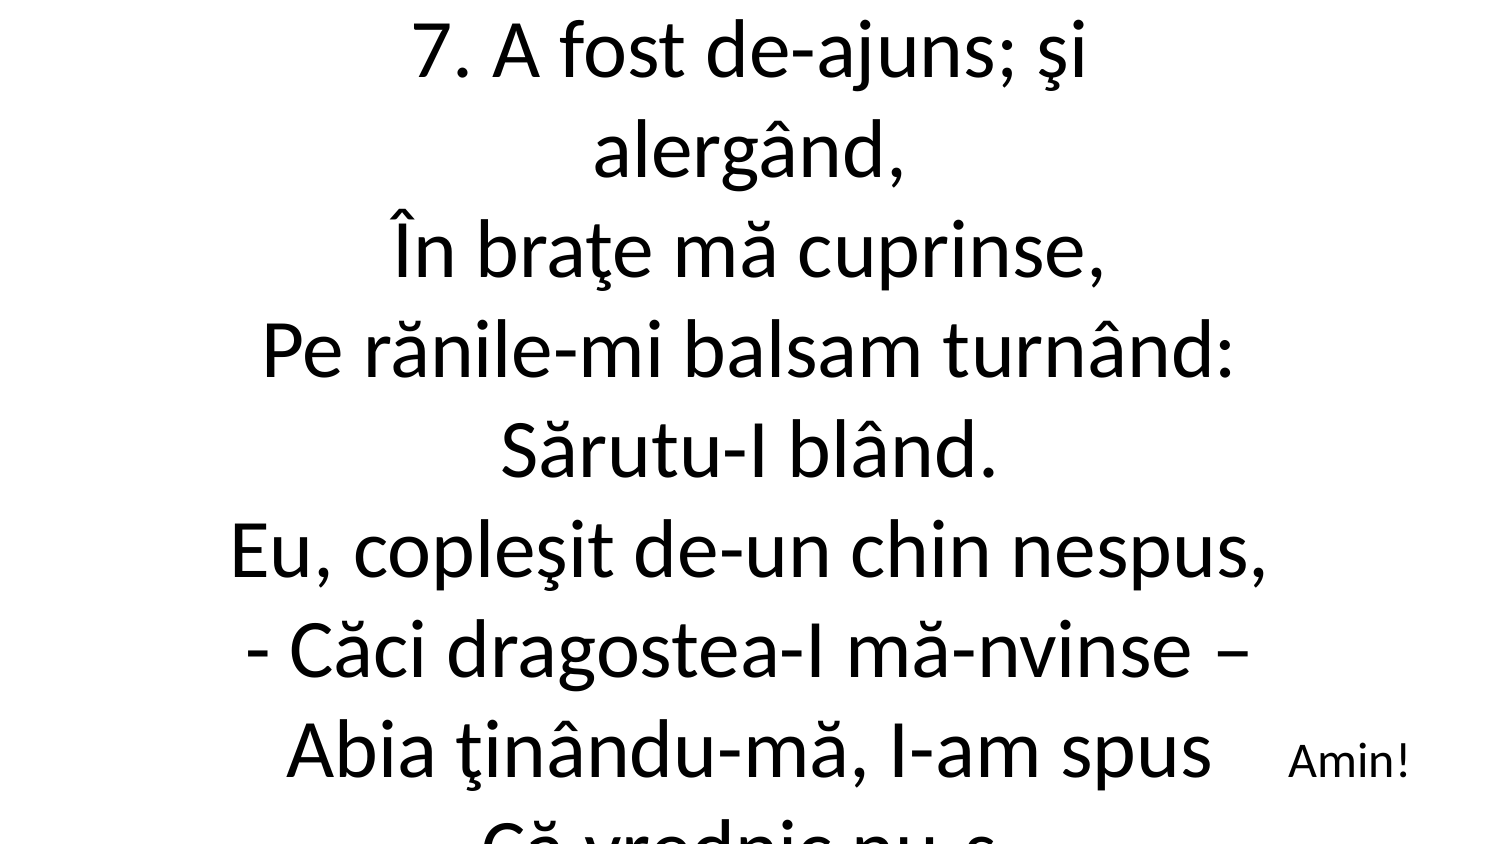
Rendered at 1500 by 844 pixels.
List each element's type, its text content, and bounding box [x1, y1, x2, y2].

text_box 7. A fost de-ajuns; şi alergând, În braţe mă cuprinse, Pe rănile-mi balsam turnând: Sărutu-I blând. Eu, copleşit de-un chin nespus, - Căci dragostea-I mă-nvinse – Abia ţinându-mă, I-am spus Că vrednic nu-s. [214, 0, 1286, 844]
text_box Amin! [1273, 674, 1427, 795]
